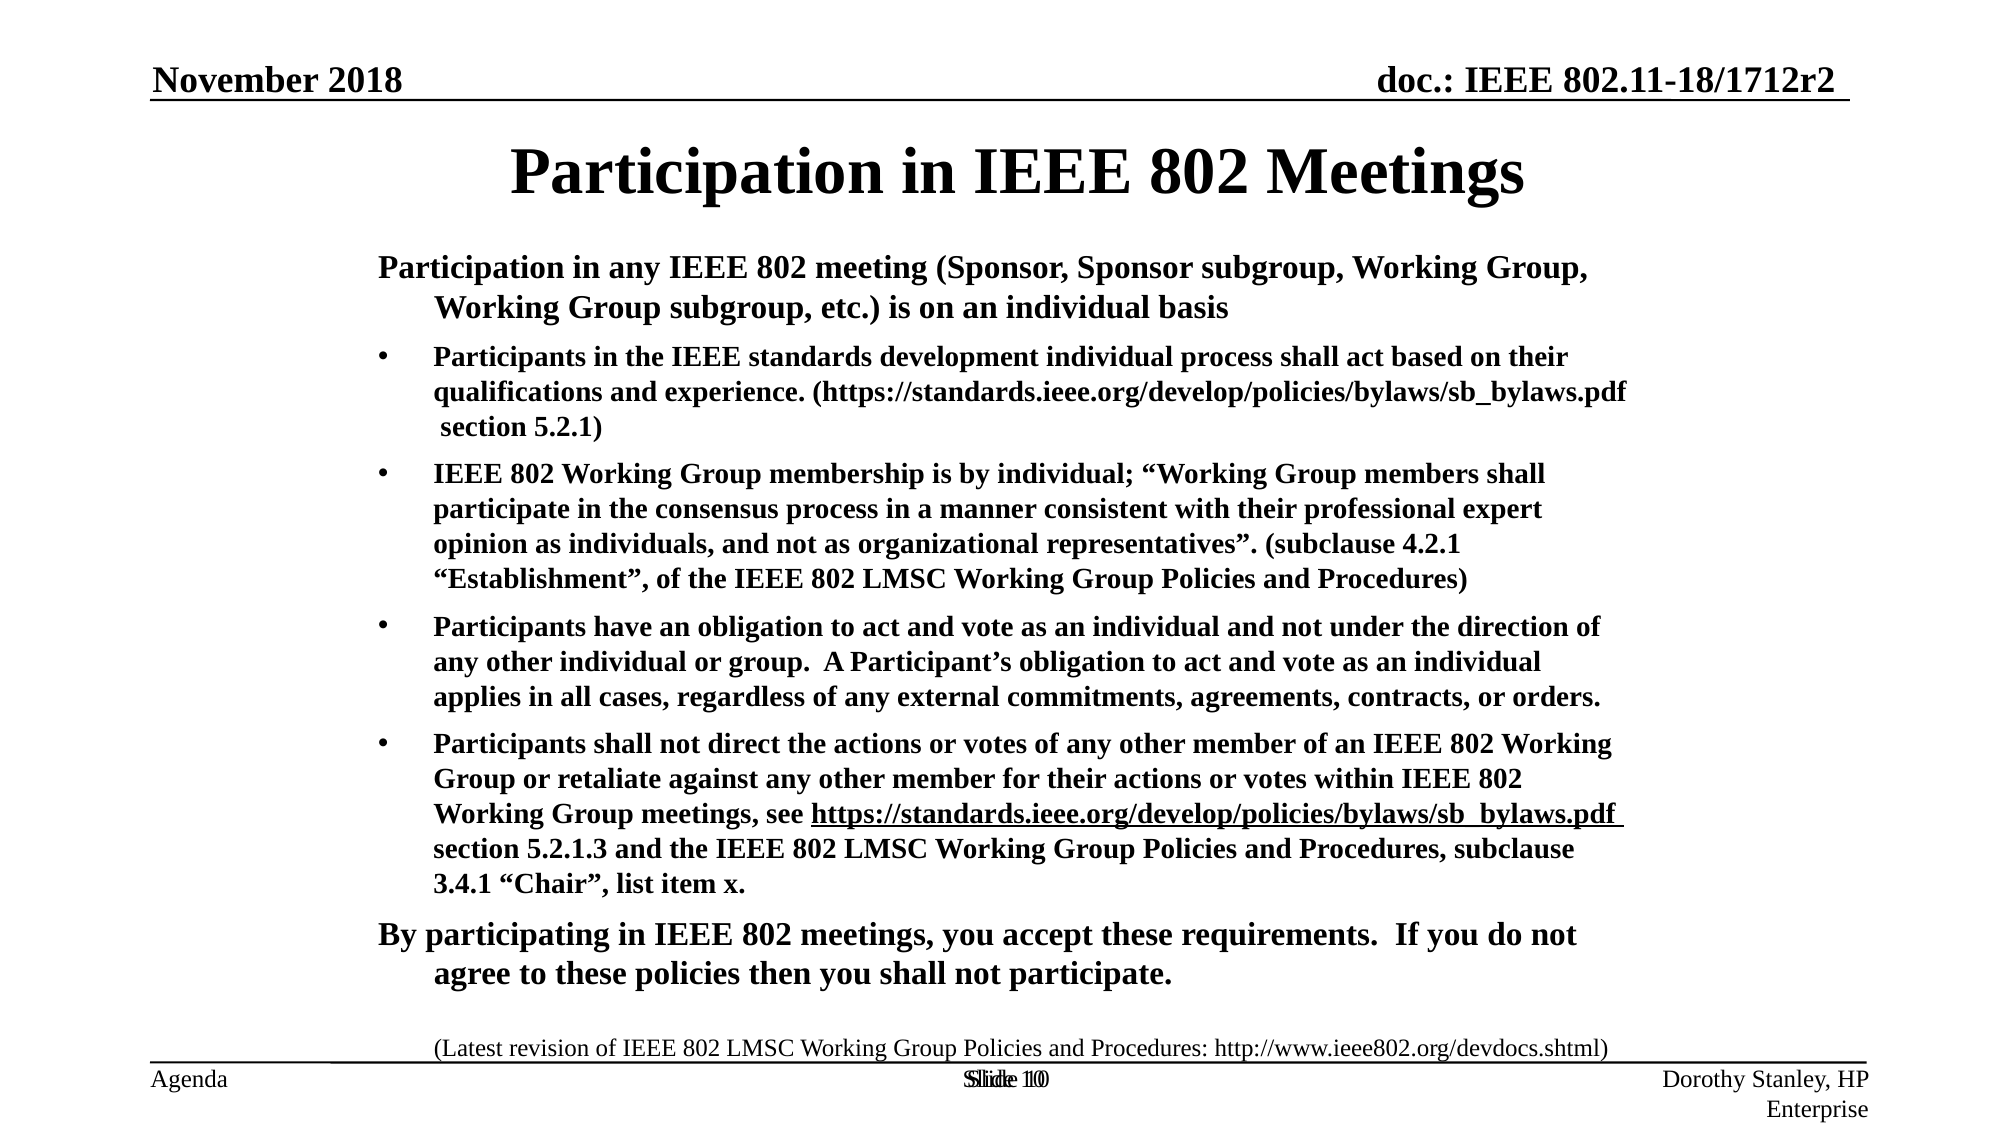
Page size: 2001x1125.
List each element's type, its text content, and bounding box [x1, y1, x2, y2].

slide_number Slide 10 [964, 1062, 1053, 1093]
text_box Slide 10 [962, 1062, 1050, 1122]
text_box Participation in any IEEE 802 meeting (Sponsor, Sponsor subgroup, Working Group, Working Group subgroup, etc.) is on an individual basis Participants in the IEEE standards development individual process shall act based on their qualifications and experience. (https://standards.ieee.org/develop/policies/bylaws/sb_bylaws.pdf section 5.2.1) IEEE 802 Working Group membership is by individual; “Working Group members shall participate in the consensus process in a manner consistent with their professional expert opinion as individuals, and not as organizational representatives”. (subclause 4.2.1 “Establishment”, of the IEEE 802 LMSC Working Group Policies and Procedures) Participants have an obligation to act and vote as an individual and not under the direction of any other individual or group. A Participant’s obligation to act and vote as an individual applies in all cases, regardless of any external commitments, agreements, contracts, or orders. Participants shall not direct the actions or votes of any other member of an IEEE 802 Working Group or retaliate against any other member for their actions or votes within IEEE 802 Working Group meetings, see https://standards.ieee.org/develop/policies/bylaws/sb_bylaws.pdf section 5.2.1.3 and the IEEE 802 LMSC Working Group Policies and Procedures, subclause 3.4.1 “Chair”, list item x. By participating in IEEE 802 meetings, you accept these requirements. If you do not agree to these policies then you shall not participate. (Latest revision of IEEE 802 LMSC Working Group Policies and Procedures: http://www.ieee802.org/devdocs.shtml) [362, 237, 1650, 995]
footer Dorothy Stanley, HP Enterprise [1609, 1062, 1869, 1093]
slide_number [152, 54, 567, 100]
title Participation in IEEE 802 Meetings [362, 72, 1675, 263]
